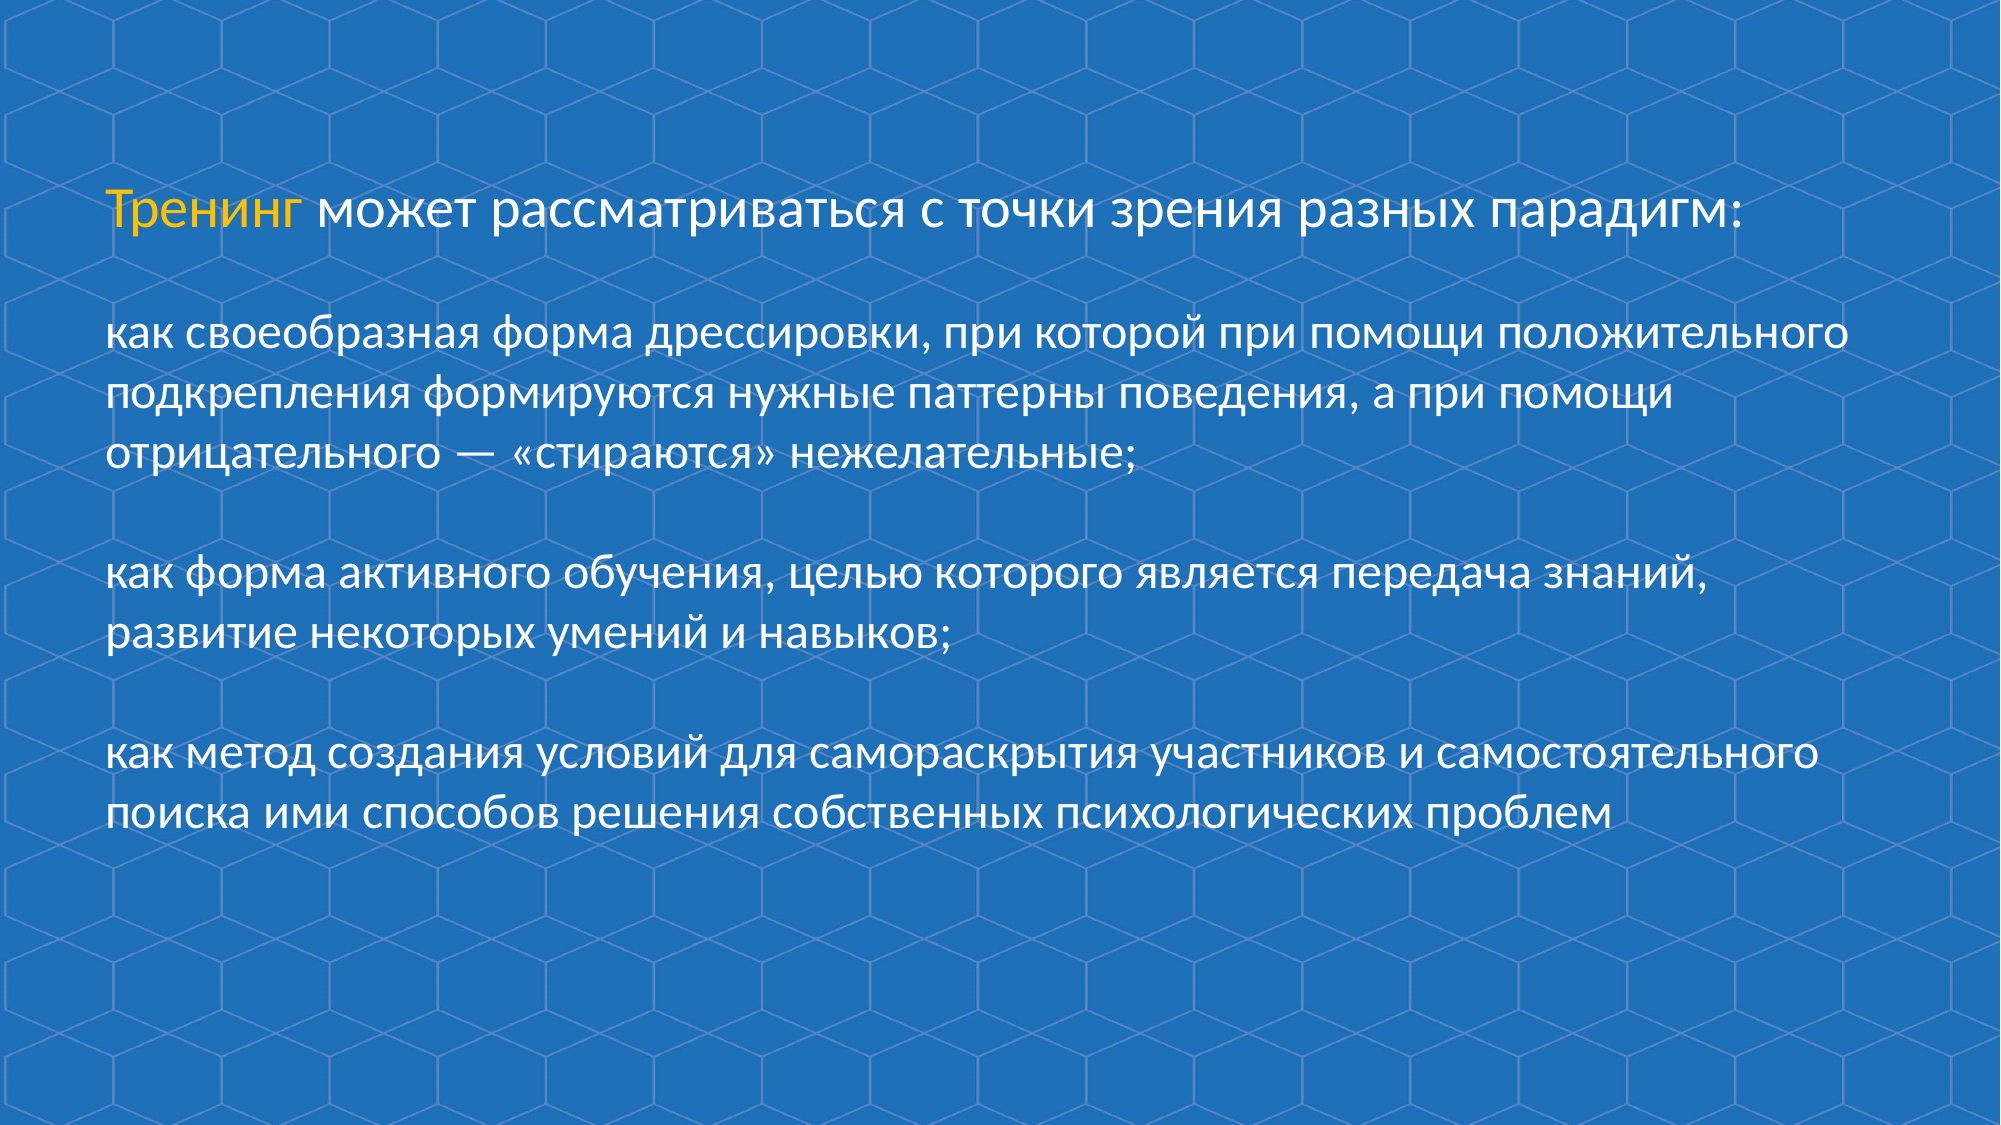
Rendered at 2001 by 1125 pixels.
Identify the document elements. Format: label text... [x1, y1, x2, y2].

text_box Тренинг может рассматриваться с точки зрения разных парадигм: как своеобразная форма дрессировки, при которой при помощи положительного подкрепления формируются нужные паттерны поведения, а при помощи отрицательного — «стираются» нежелательные; как форма активного обучения, целью которого является передача знаний, развитие некоторых умений и навыков; как метод создания условий для самораскрытия участников и самостоятельного поиска ими способов решения собственных психологических проблем [90, 161, 1897, 847]
picture [0, 0, 2000, 1125]
